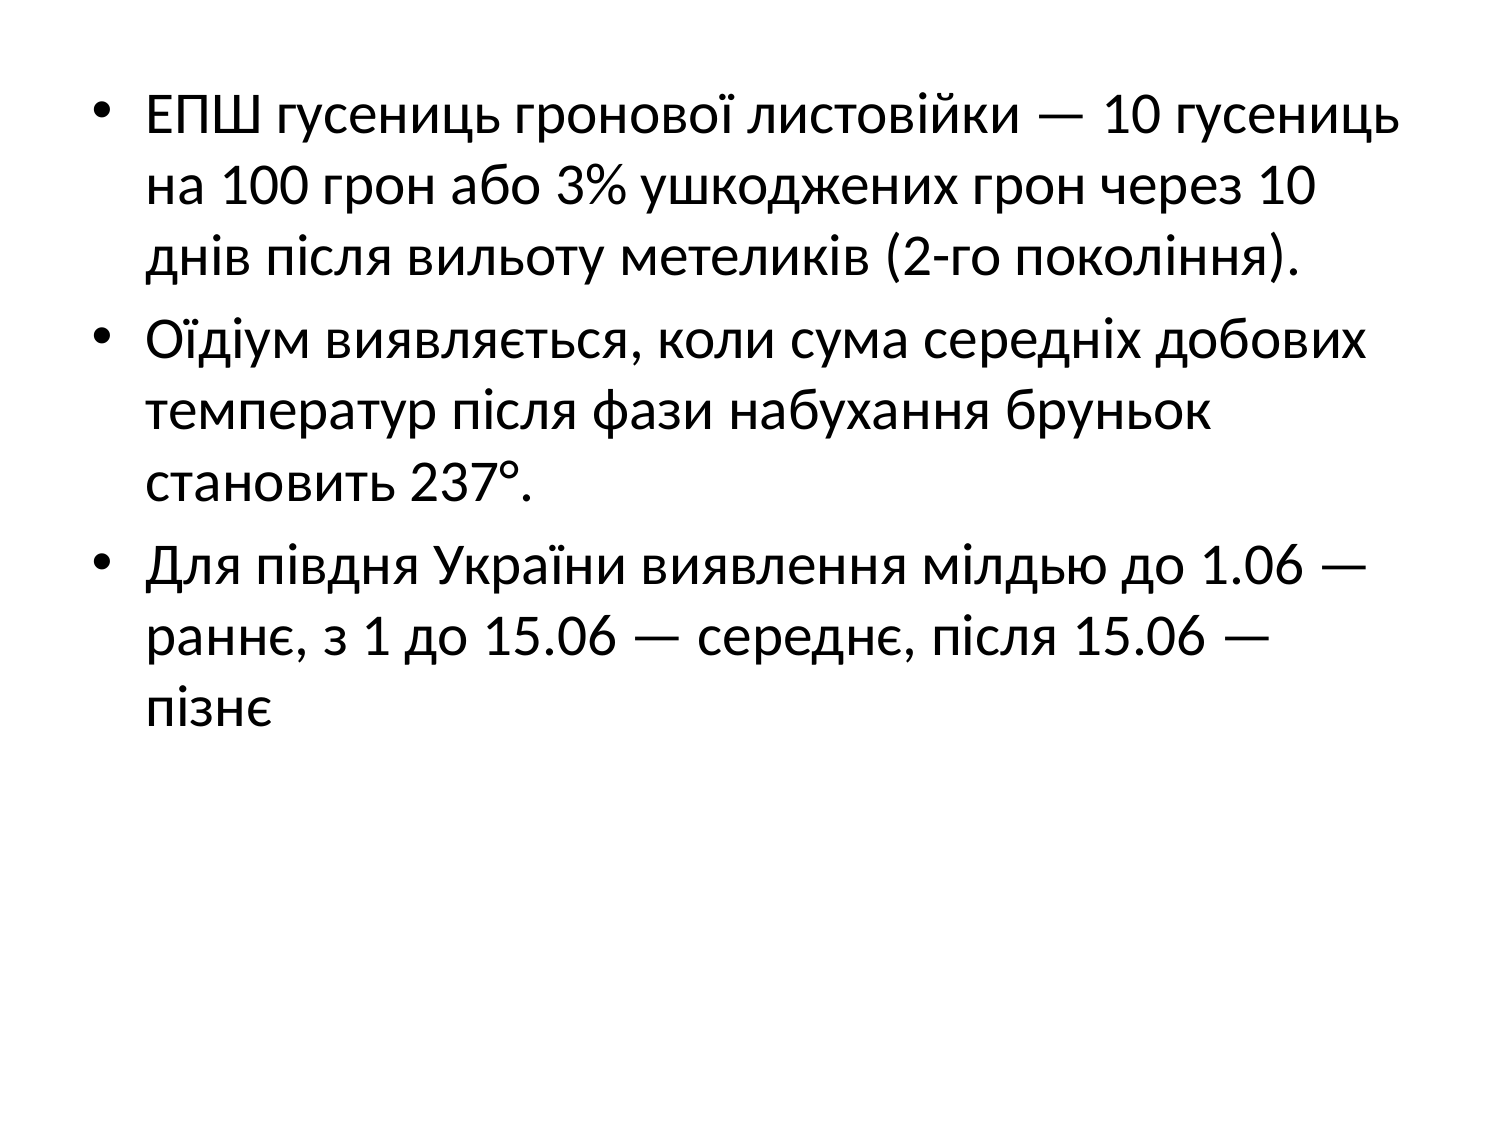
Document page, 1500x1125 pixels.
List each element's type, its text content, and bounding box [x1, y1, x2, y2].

list ЕПШ гусениць гронової листовійки — 10 гусениць на 100 грон або 3% ушкоджених грон через 10 днів після вильоту метеликів (2-го покоління). Оїдіум виявляється, коли сума середніх добових температур після фази набухання бруньок становить 237°. Для півдня України виявлення мілдью до 1.06 — раннє, з 1 до 15.06 — середнє, після 15.06 — пізнє [76, 66, 1427, 809]
